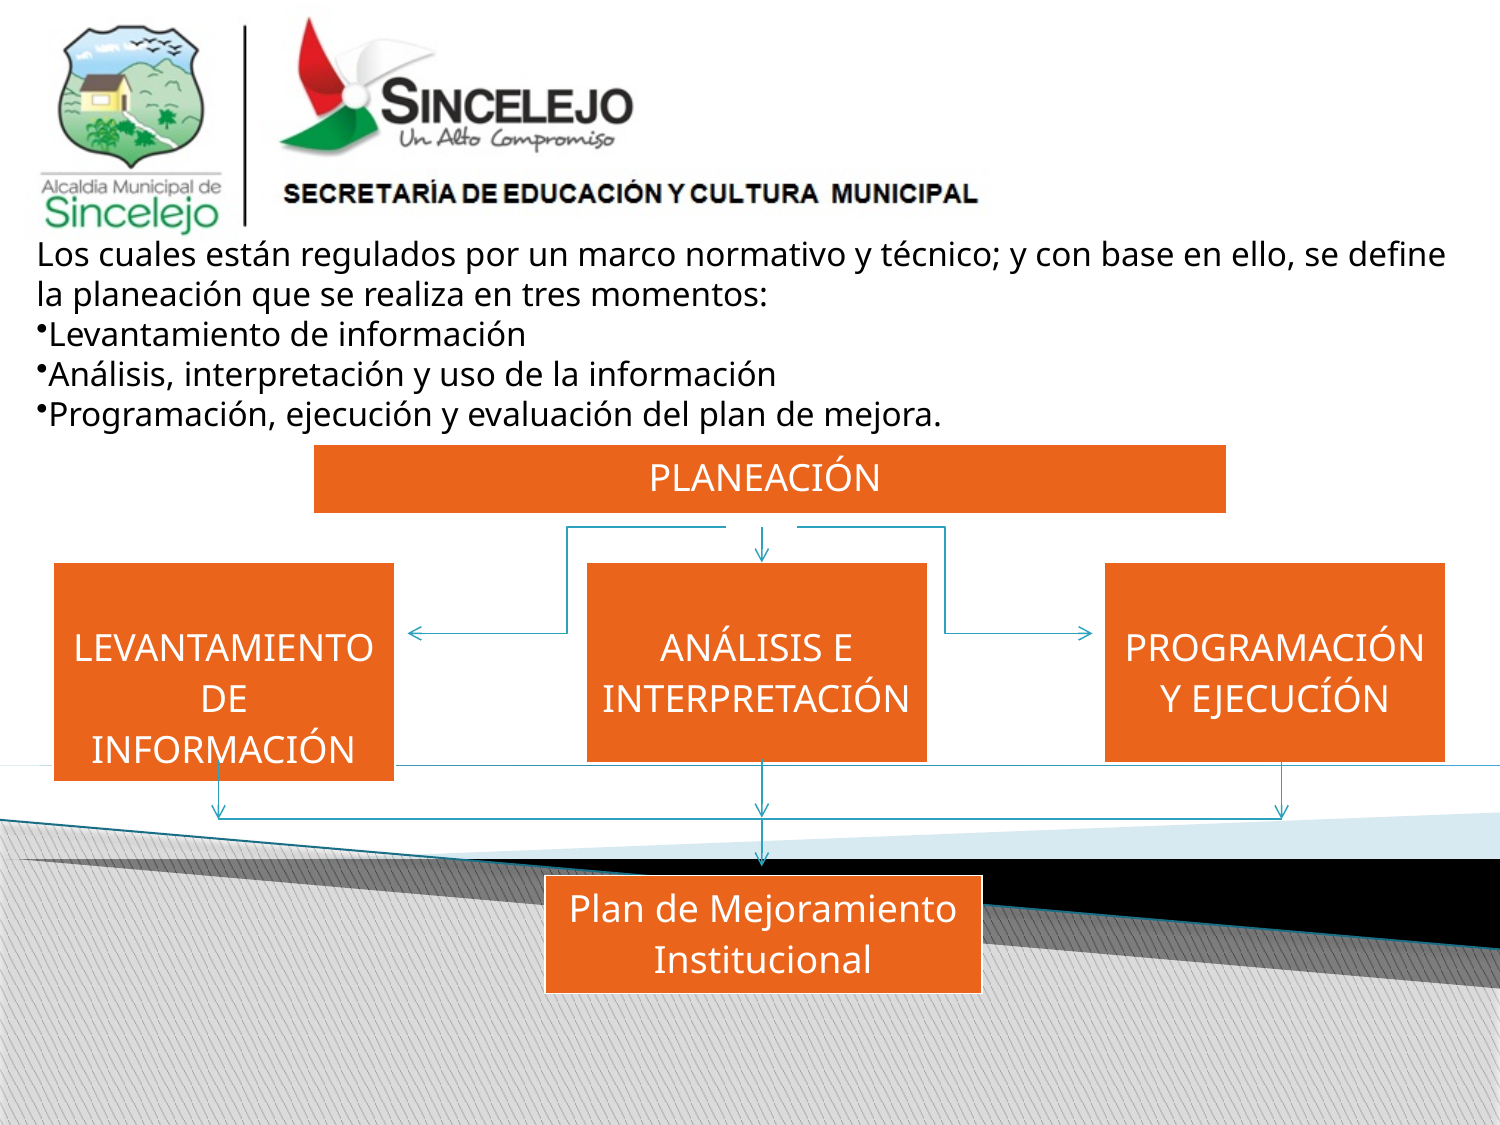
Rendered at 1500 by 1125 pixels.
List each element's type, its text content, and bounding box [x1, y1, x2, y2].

picture [983, 906, 1500, 989]
table_header ANÁLISIS E INTERPRETACIÓN [587, 563, 927, 762]
picture [1, 4, 1031, 253]
table_header LEVANTAMIENTO DE INFORMACIÓN [54, 563, 394, 781]
picture [5, 859, 615, 906]
table_header Plan de Mejoramiento Institucional [546, 876, 981, 993]
text_box Los cuales están regulados por un marco normativo y técnico; y con base en ello, se define la planeación que se realiza en tres momentos: Levantamiento de información Análisis, interpretación y uso de la información Programación, ejecución y evaluación del plan de mejora. [21, 225, 1493, 481]
table_header PLANEACIÓN [314, 445, 1226, 513]
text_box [407, 526, 727, 634]
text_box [796, 526, 1093, 634]
table_header PROGRAMACIÓN Y EJECUCÍÓN [1105, 563, 1445, 762]
